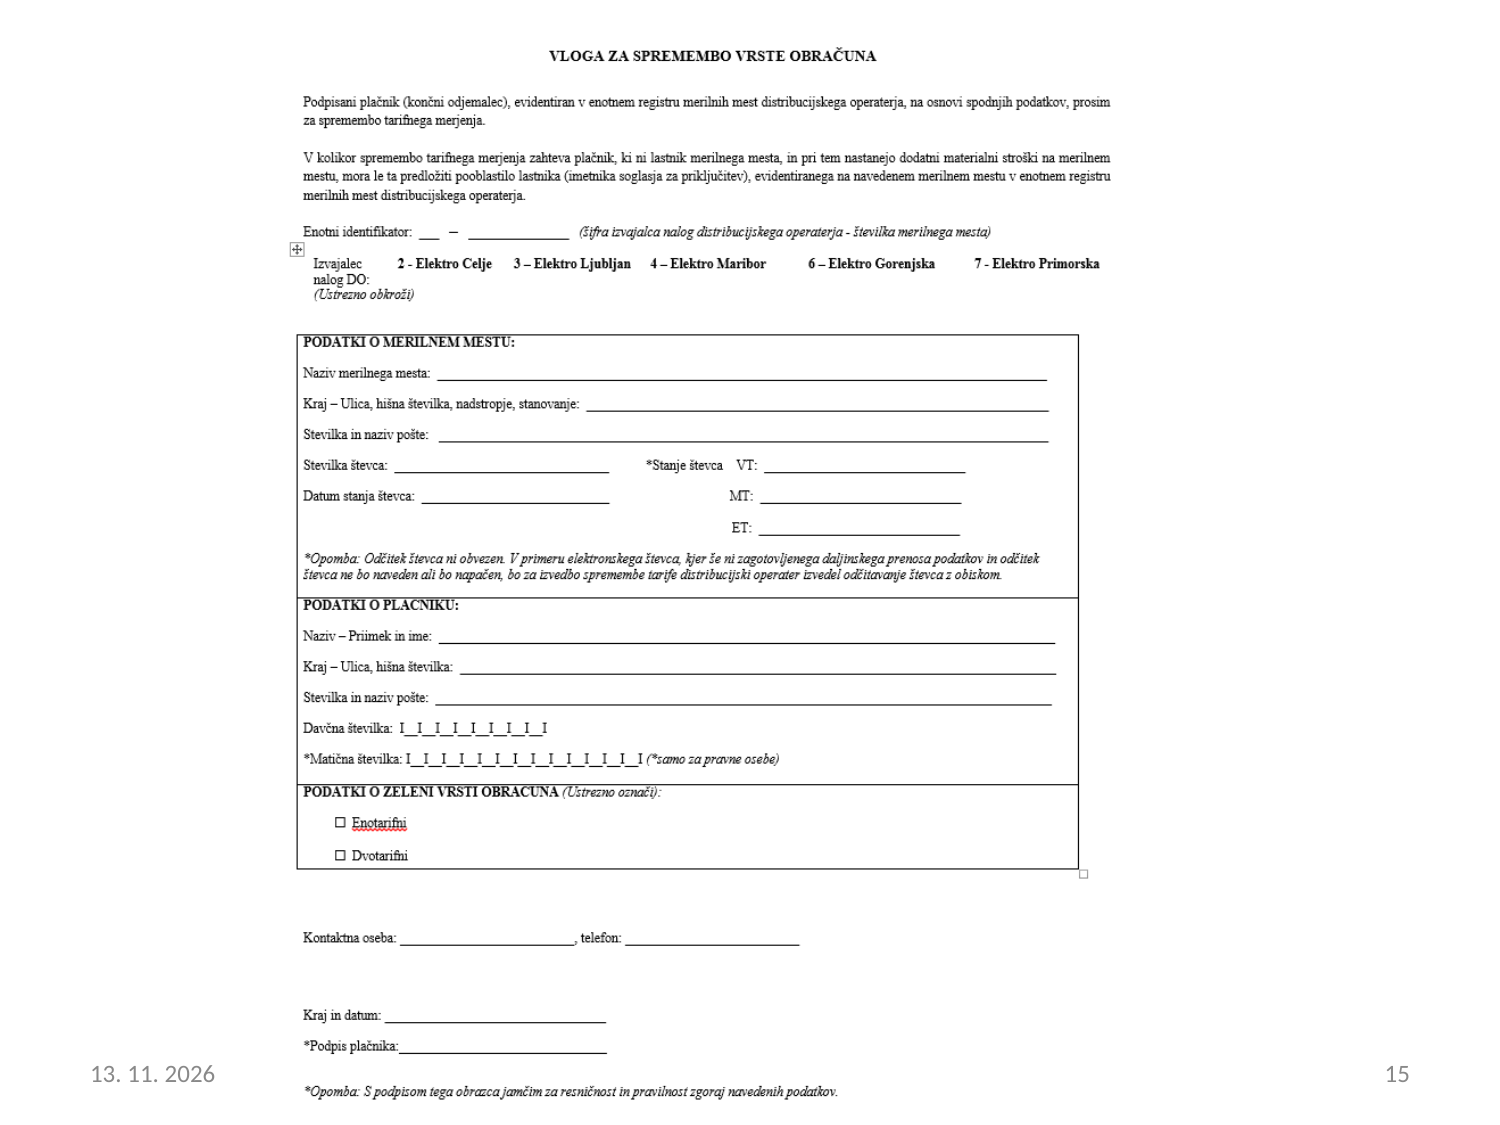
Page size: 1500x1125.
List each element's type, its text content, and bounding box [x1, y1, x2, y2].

slide_number 15 [1133, 1042, 1425, 1103]
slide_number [75, 1042, 277, 1103]
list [282, 44, 1129, 1111]
